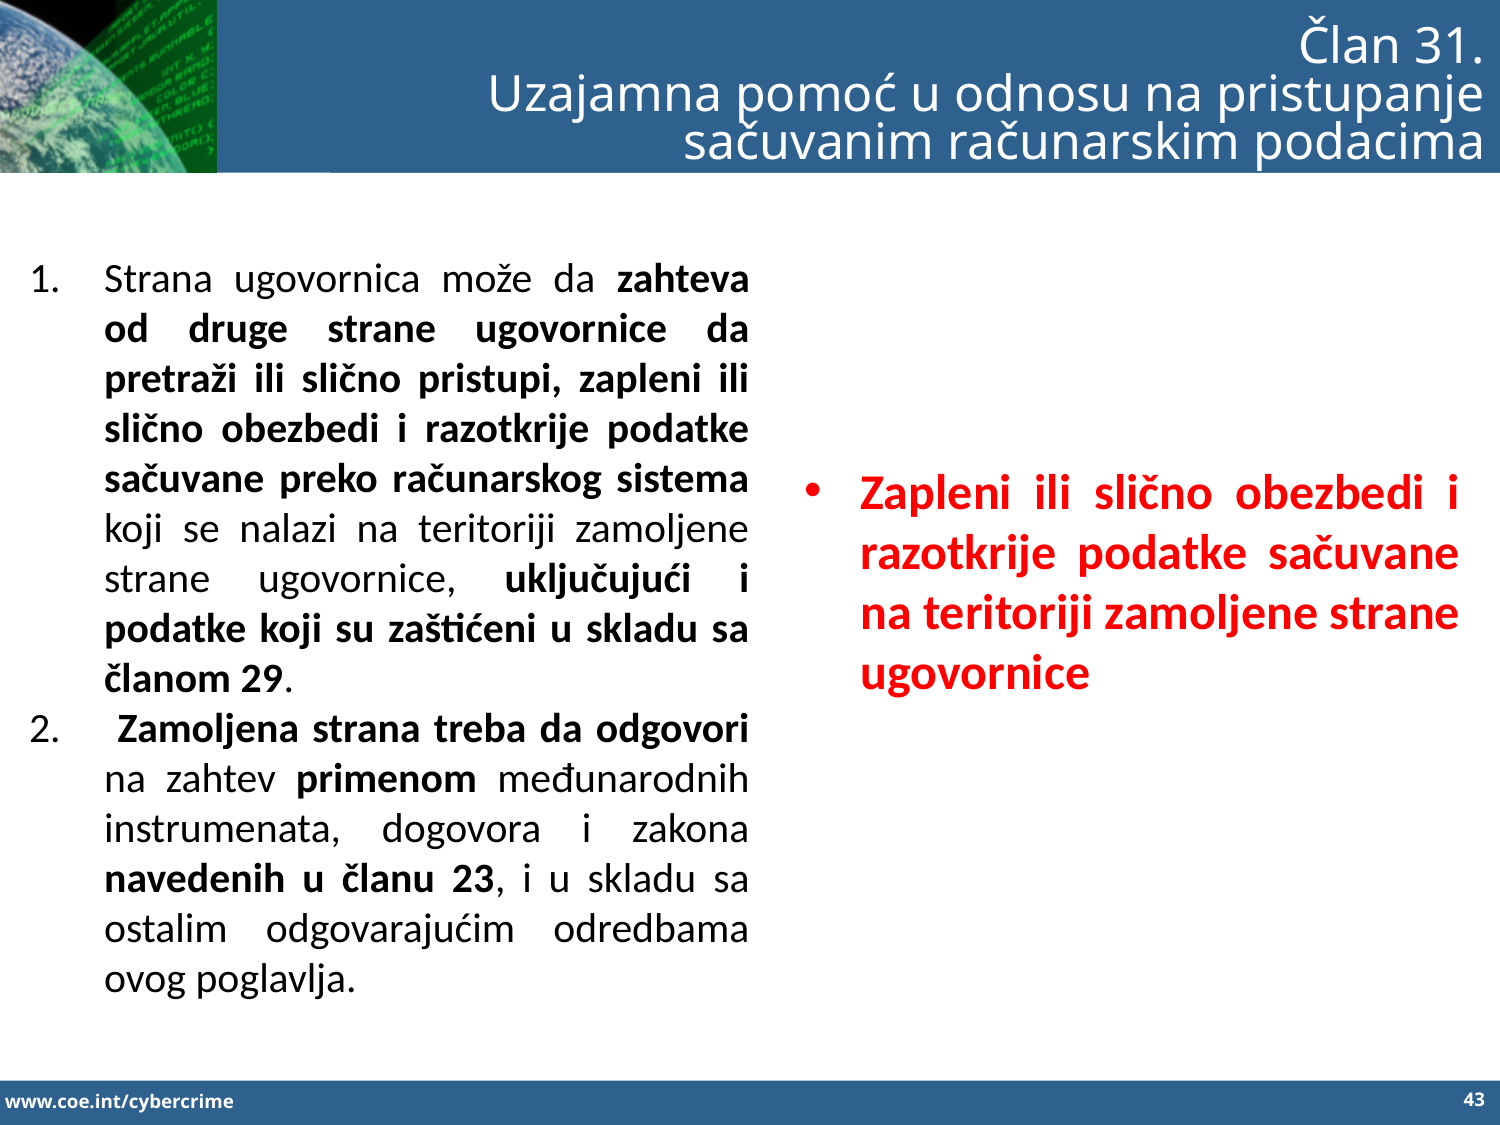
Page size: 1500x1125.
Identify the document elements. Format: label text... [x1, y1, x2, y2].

picture [0, 1, 217, 173]
text_box Strana ugovornica može da zahteva od druge strane ugovornice da pretraži ili slično pristupi, zapleni ili slično obezbedi i razotkrije podatke sačuvane preko računarskog sistema koji se nalazi na teritoriji zamoljene strane ugovornice, uključujući i podatke koji su zaštićeni u skladu sa članom 29. Zamoljena strana treba da odgovori na zahtev primenom međunarodnih instrumenata, dogovora i zakona navedenih u članu 23, i u skladu sa ostalim odgovarajućim odredbama ovog poglavlja. [14, 243, 765, 1009]
slide_number 43 [1149, 1079, 1500, 1125]
text_box Član 31. Uzajamna pomoć u odnosu na pristupanje sačuvanim računarskim podacima [329, 20, 1500, 174]
text_box Zapleni ili slično obezbedi i razotkrije podatke sačuvane na teritoriji zamoljene strane ugovornice [789, 451, 1476, 707]
